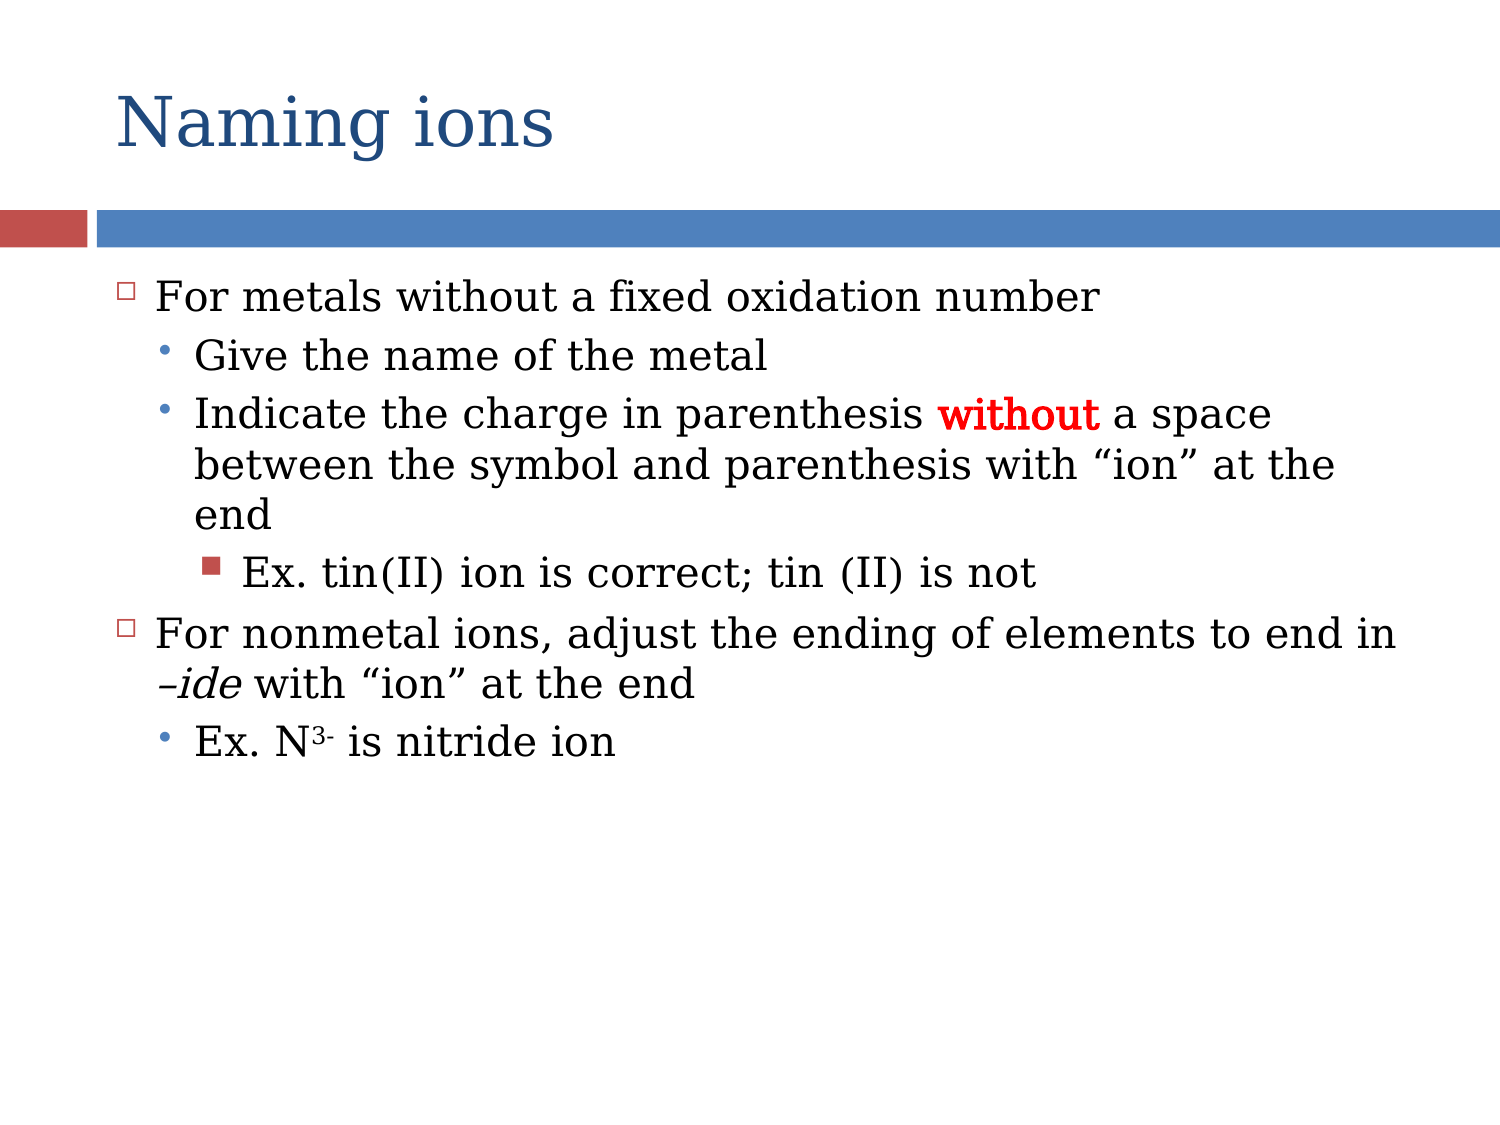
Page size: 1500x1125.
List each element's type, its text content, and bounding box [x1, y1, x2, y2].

title Naming ions [100, 37, 1438, 200]
list For metals without a fixed oxidation number Give the name of the metal Indicate the charge in parenthesis without a space between the symbol and parenthesis with “ion” at the end Ex. tin(II) ion is correct; tin (II) is not For nonmetal ions, adjust the ending of elements to end in –ide with “ion” at the end Ex. N3- is nitride ion [100, 262, 1438, 1000]
